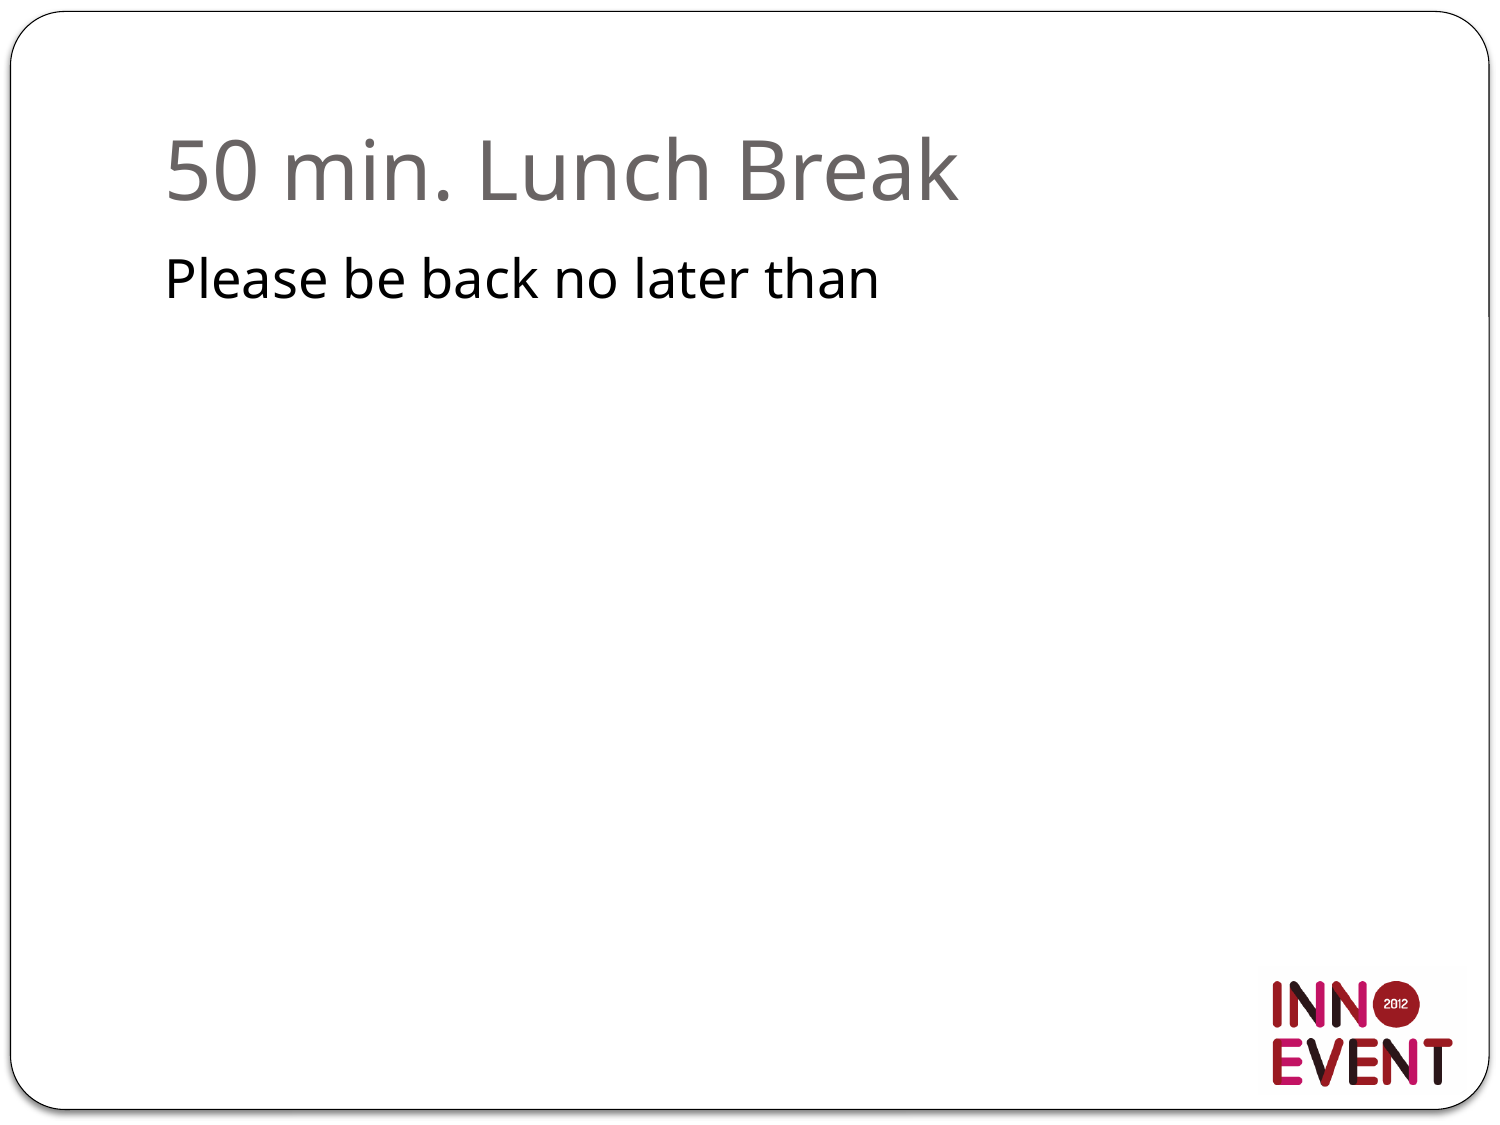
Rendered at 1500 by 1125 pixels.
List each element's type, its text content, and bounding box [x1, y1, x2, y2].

list Please be back no later than [150, 237, 1425, 988]
title 50 min. Lunch Break [150, 45, 1425, 233]
picture [1258, 966, 1467, 1096]
